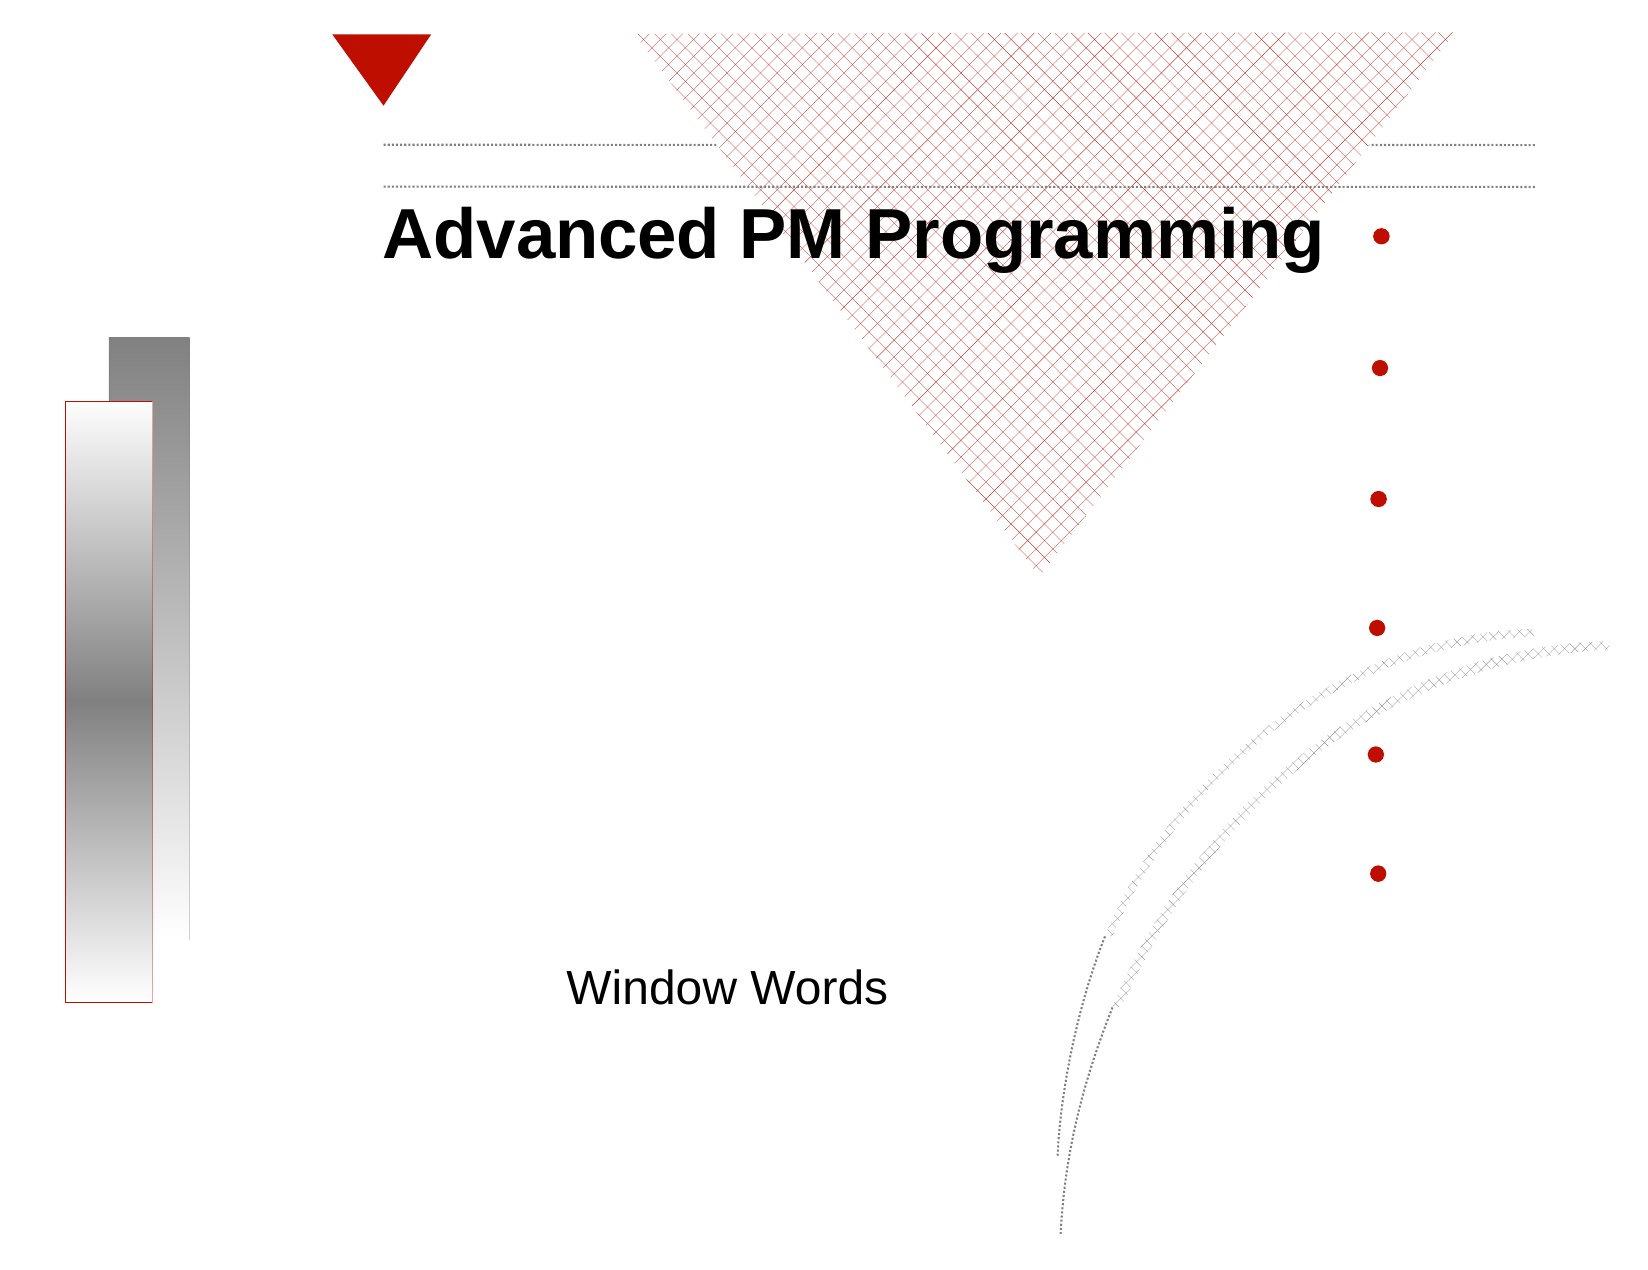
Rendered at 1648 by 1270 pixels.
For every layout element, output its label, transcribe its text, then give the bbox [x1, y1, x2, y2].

text_box Advanced PM Programming [382, 187, 1546, 273]
text_box [1370, 865, 1387, 882]
text_box Window Words [211, 956, 1244, 1015]
text_box [1367, 746, 1385, 763]
text_box [634, 32, 1455, 187]
text_box [812, 273, 1272, 577]
text_box [1057, 1015, 1089, 1158]
text_box [1370, 490, 1387, 508]
text_box [1097, 936, 1105, 956]
text_box [65, 401, 153, 1003]
text_box [1368, 619, 1386, 637]
text_box [1105, 628, 1538, 937]
text_box [1371, 359, 1389, 377]
